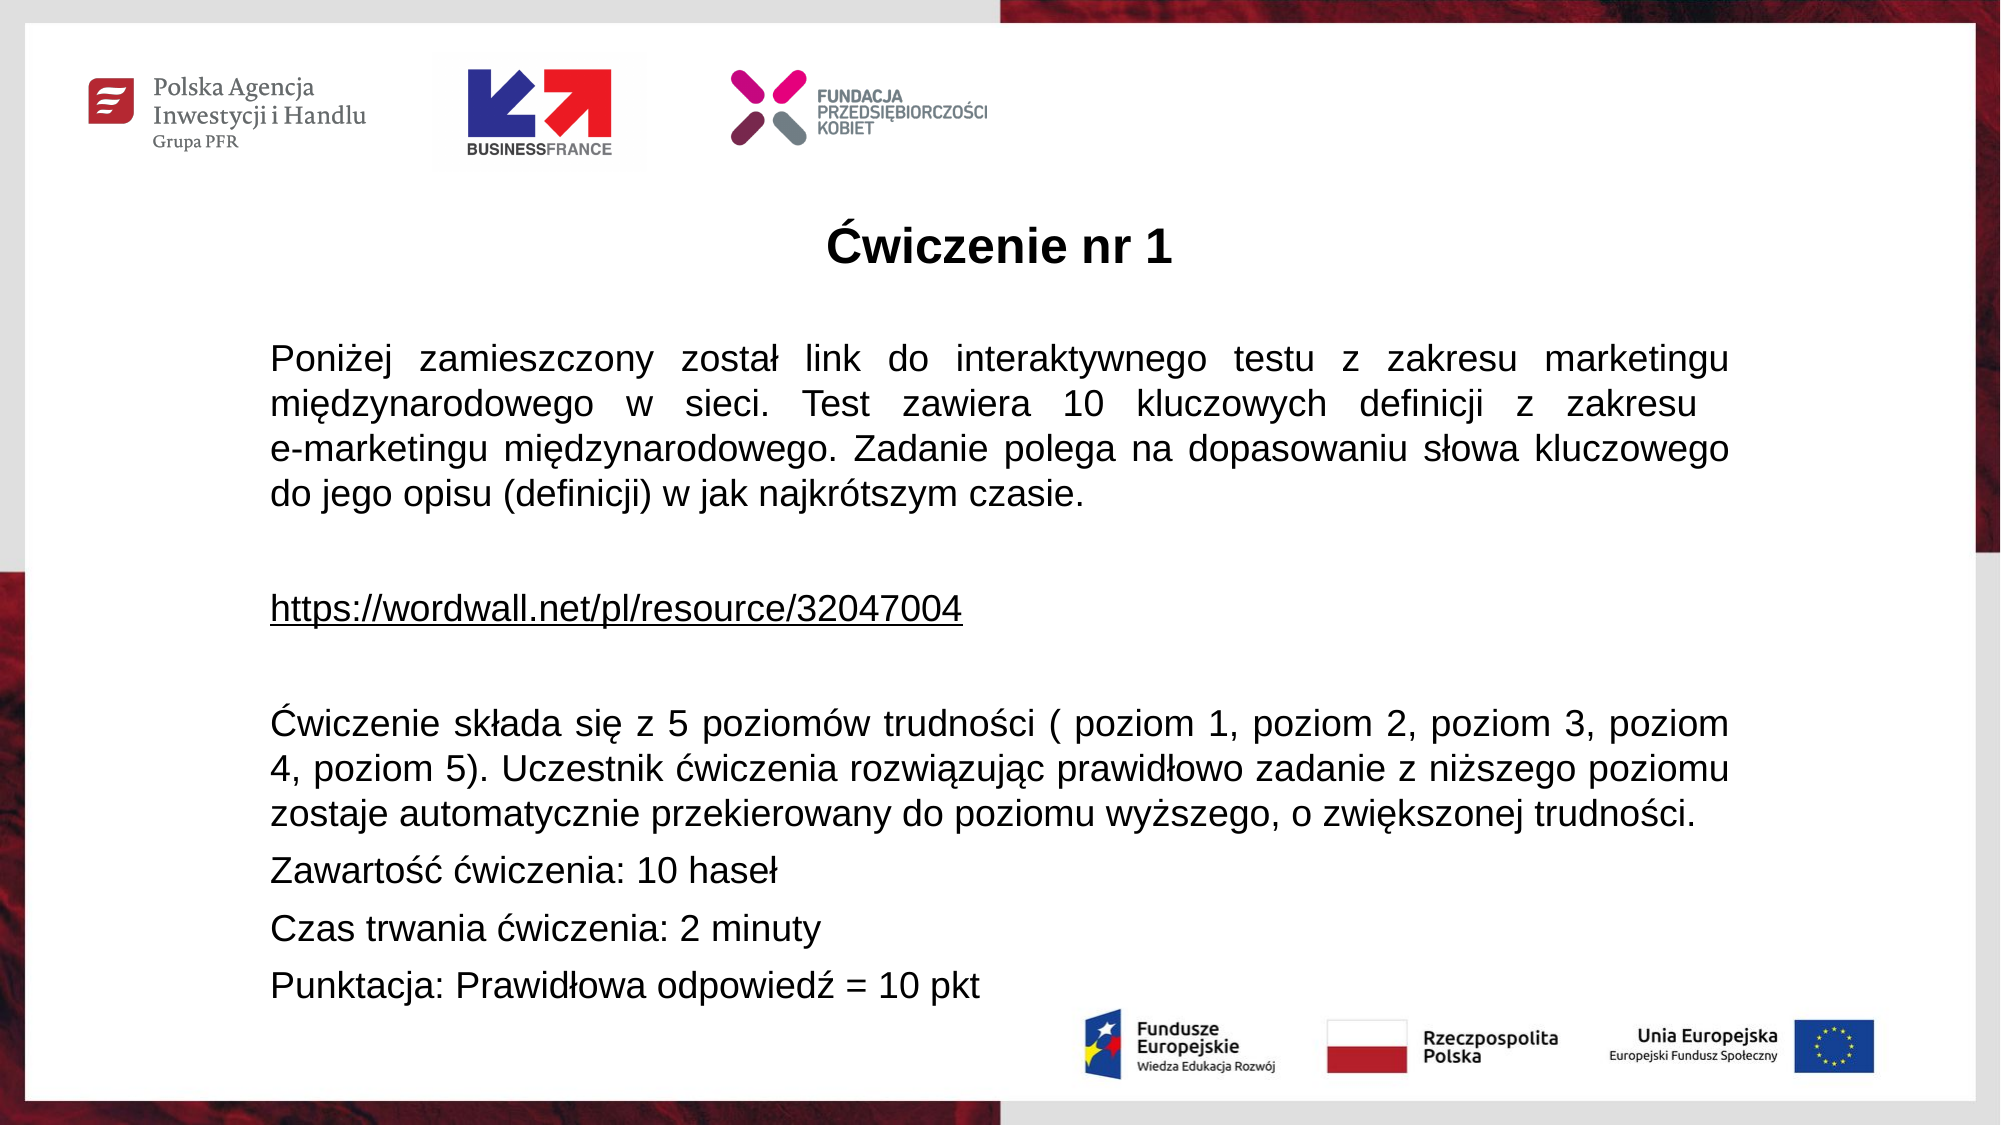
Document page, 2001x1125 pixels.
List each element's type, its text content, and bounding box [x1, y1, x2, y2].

text_box Poniżej zamieszczony został link do interaktywnego testu z zakresu marketingu międzynarodowego w sieci. Test zawiera 10 kluczowych definicji z zakresu e-marketingu międzynarodowego. Zadanie polega na dopasowaniu słowa kluczowego do jego opisu (definicji) w jak najkrótszym czasie. https://wordwall.net/pl/resource/32047004 Ćwiczenie składa się z 5 poziomów trudności ( poziom 1, poziom 2, poziom 3, poziom 4, poziom 5). Uczestnik ćwiczenia rozwiązując prawidłowo zadanie z niższego poziomu zostaje automatycznie przekierowany do poziomu wyższego, o zwiększonej trudności. Zawartość ćwiczenia: 10 haseł Czas trwania ćwiczenia: 2 minuty Punktacja: Prawidłowa odpowiedź = 10 pkt [265, 272, 1734, 1069]
picture [0, 0, 2001, 1125]
text_box Ćwiczenie nr 1 [453, 209, 1547, 272]
